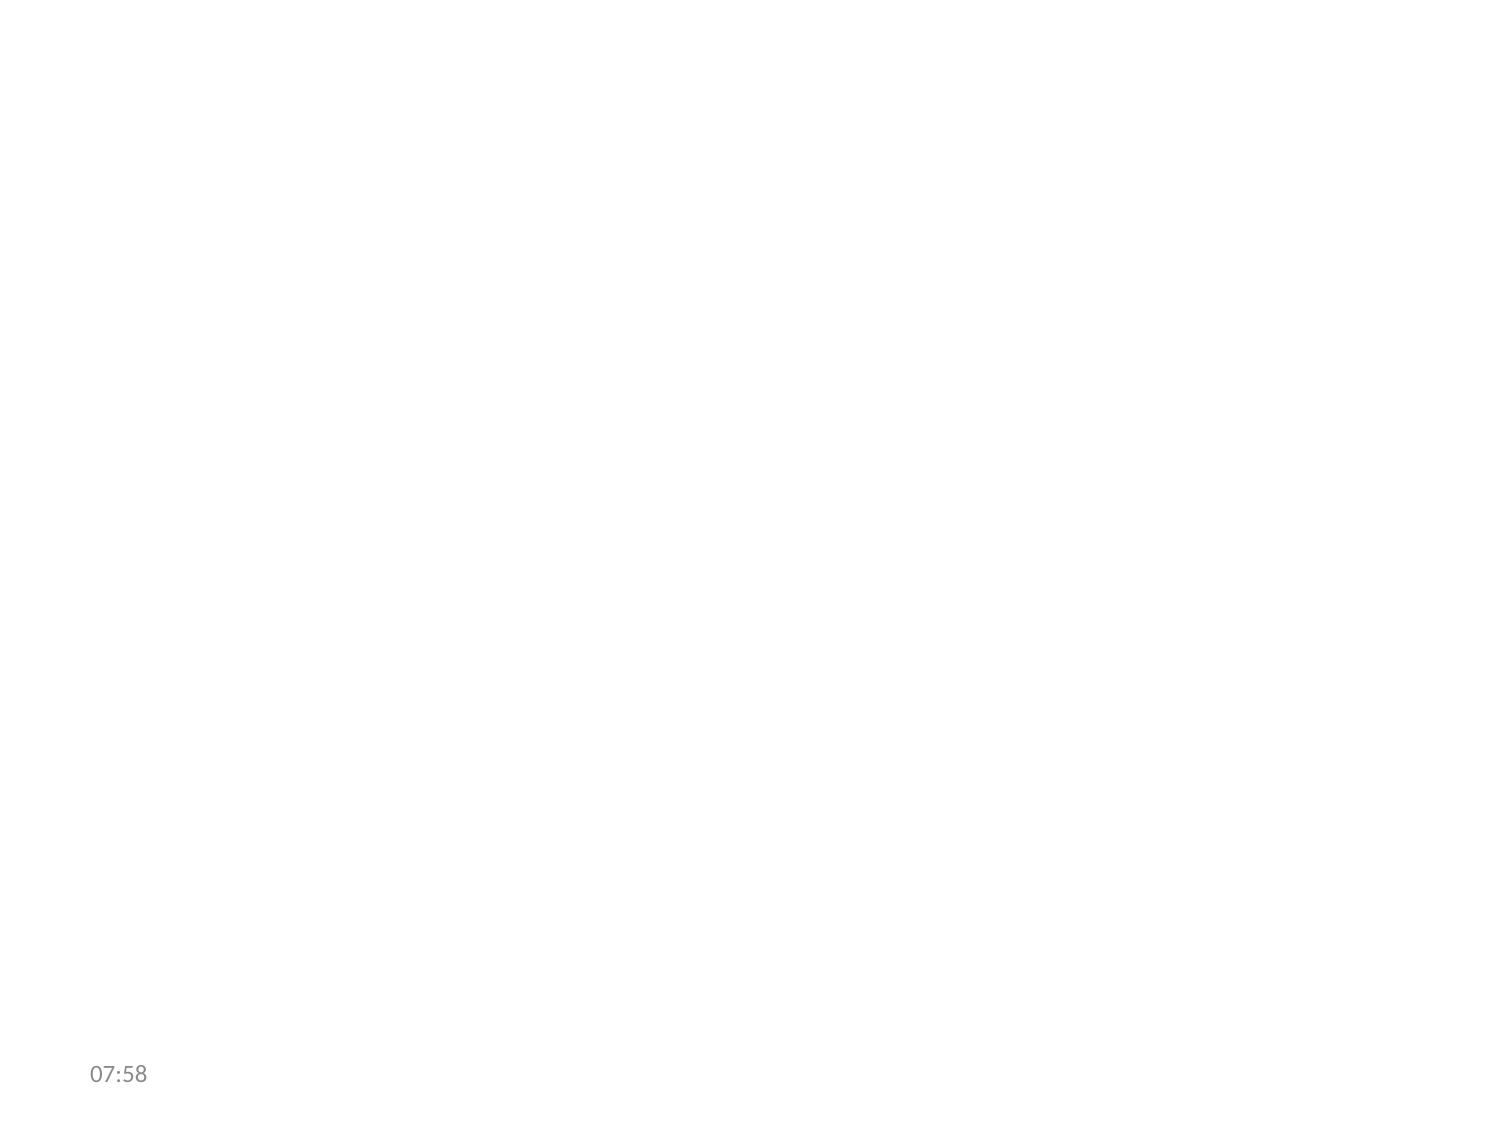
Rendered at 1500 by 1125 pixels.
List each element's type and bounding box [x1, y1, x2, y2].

slide_number [75, 1042, 425, 1103]
